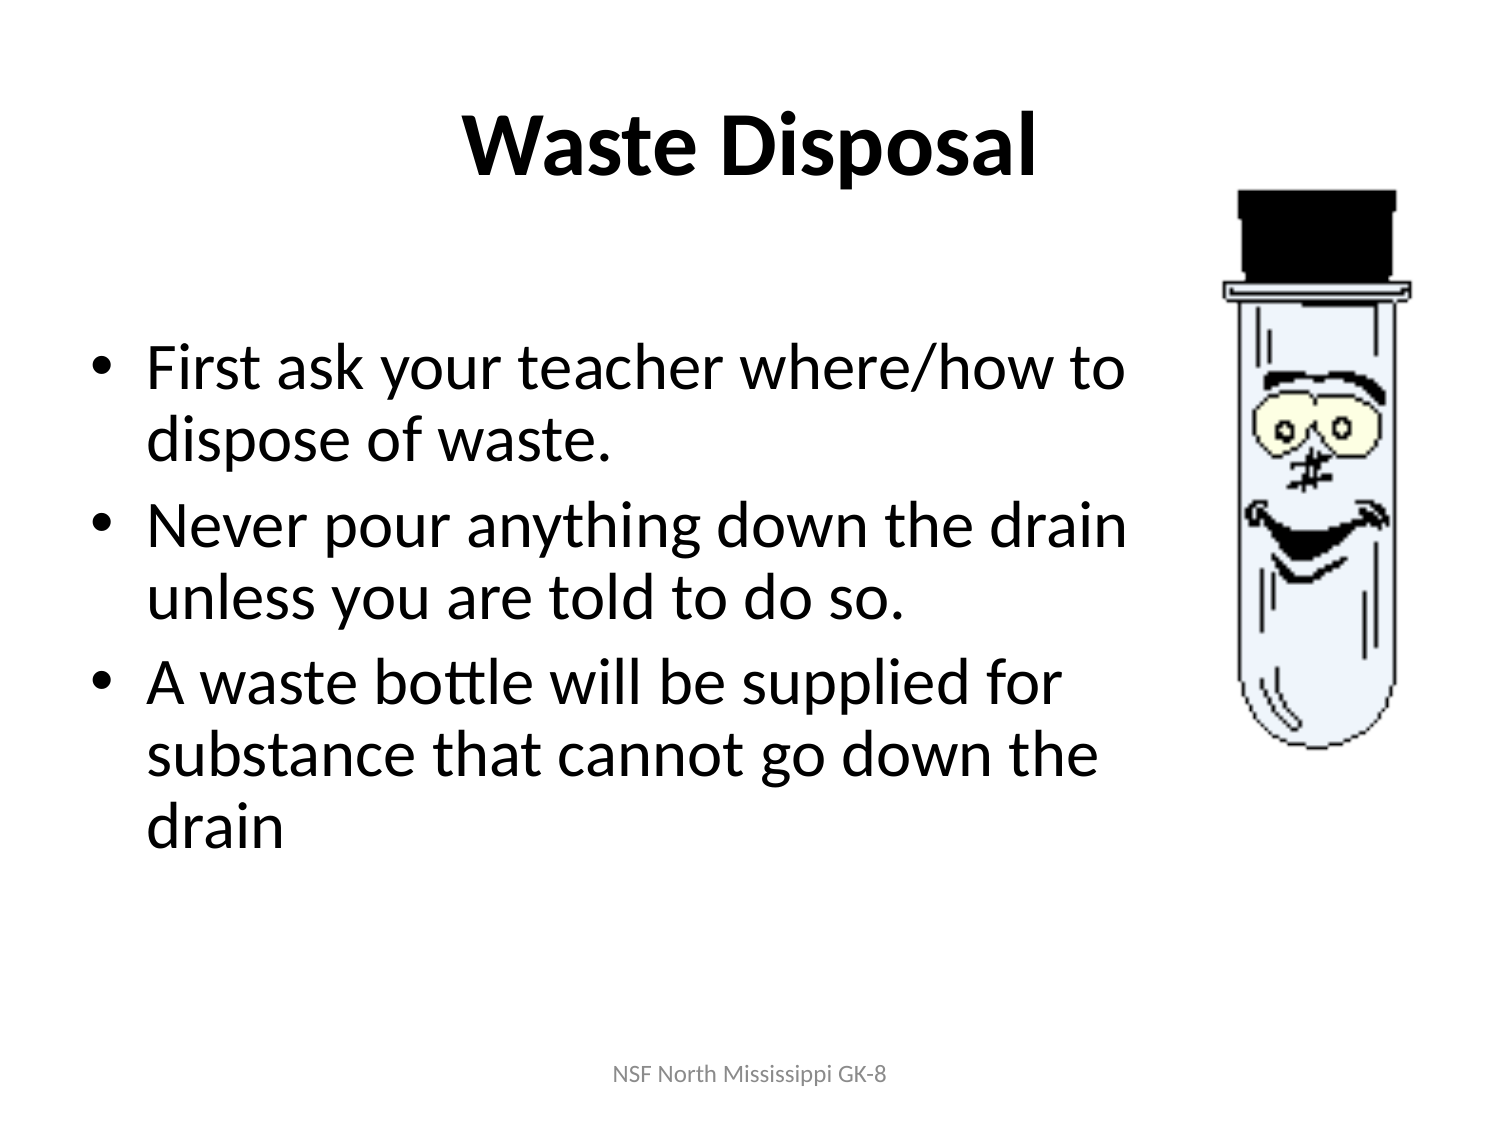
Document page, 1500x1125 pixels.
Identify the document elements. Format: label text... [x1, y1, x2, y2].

footer NSF North Mississippi GK-8 [512, 1042, 988, 1103]
picture [1212, 187, 1425, 763]
list First ask your teacher where/how to dispose of waste. Never pour anything down the drain unless you are told to do so. A waste bottle will be supplied for substance that cannot go down the drain [75, 324, 1200, 963]
title Waste Disposal [75, 45, 1425, 233]
